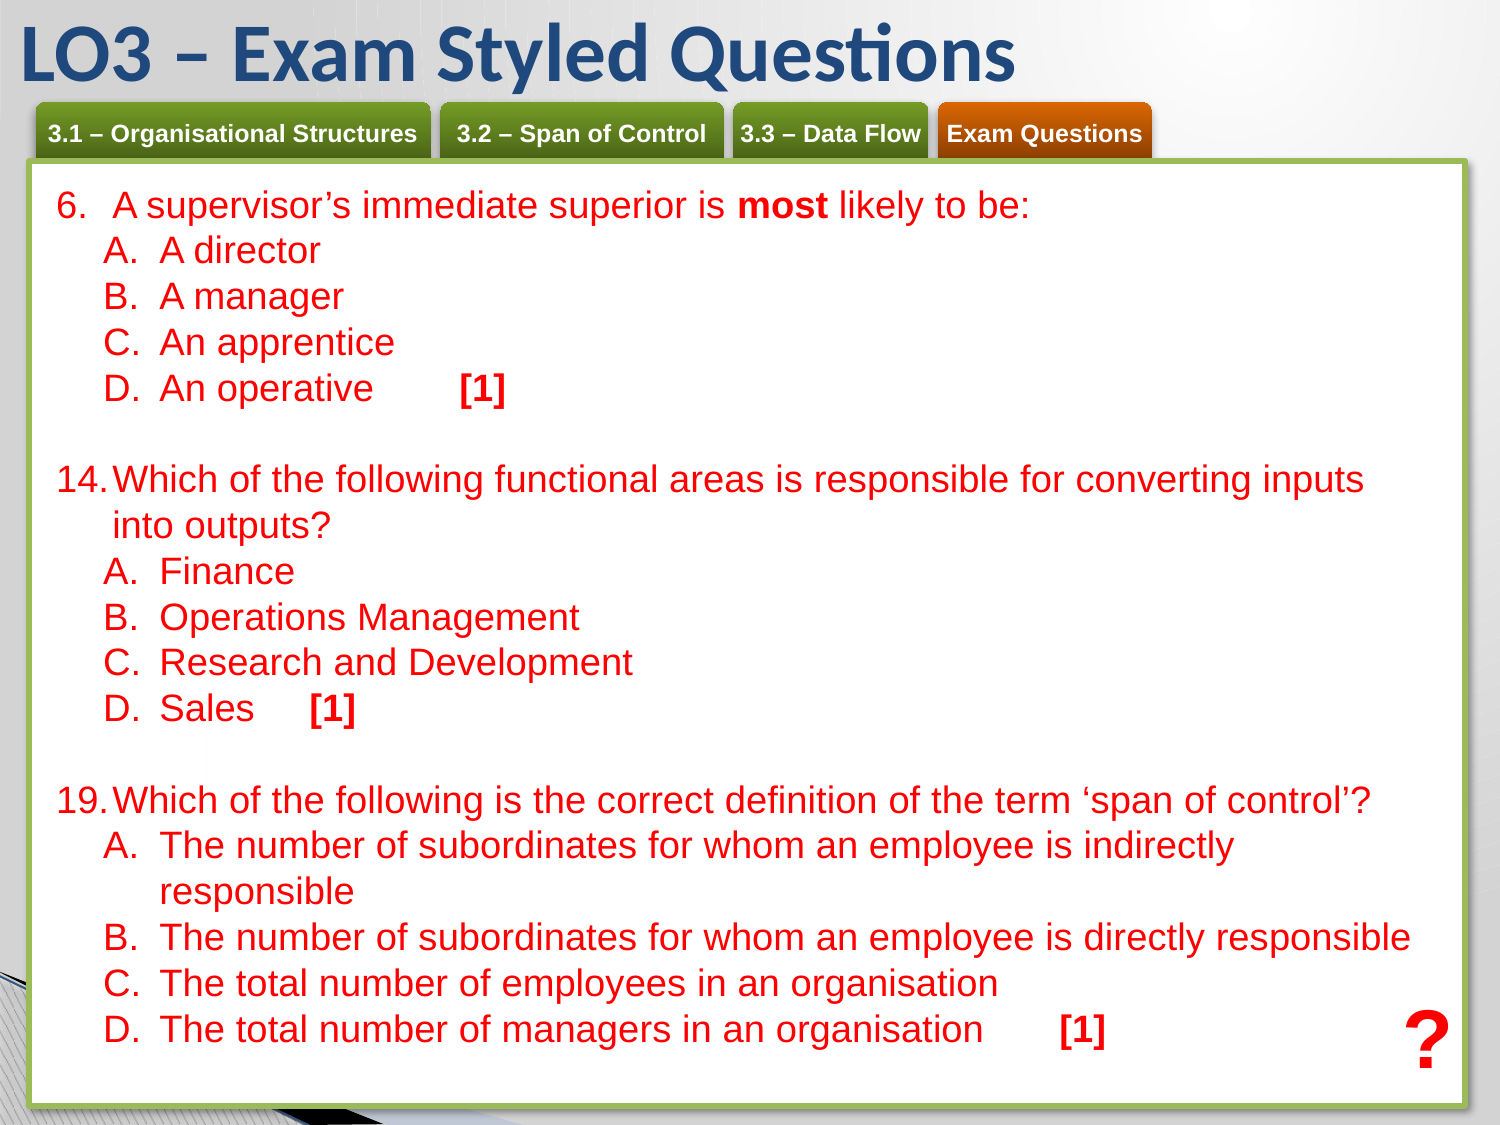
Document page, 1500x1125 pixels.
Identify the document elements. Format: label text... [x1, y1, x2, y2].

text_box ? [1387, 977, 1447, 1093]
picture [281, 1114, 303, 1125]
text_box A supervisor’s immediate superior is most likely to be: A director A manager An apprentice An operative [1] Which of the following functional areas is responsible for converting inputs into outputs? Finance Operations Management Research and Development Sales [1] Which of the following is the correct definition of the term ‘span of control’? The number of subordinates for whom an employee is indirectly responsible The number of subordinates for whom an employee is directly responsible The total number of employees in an organisation The total number of managers in an organisation [1] [41, 172, 1448, 1057]
text_box LO3 – Exam Styled Questions [5, 7, 1459, 90]
